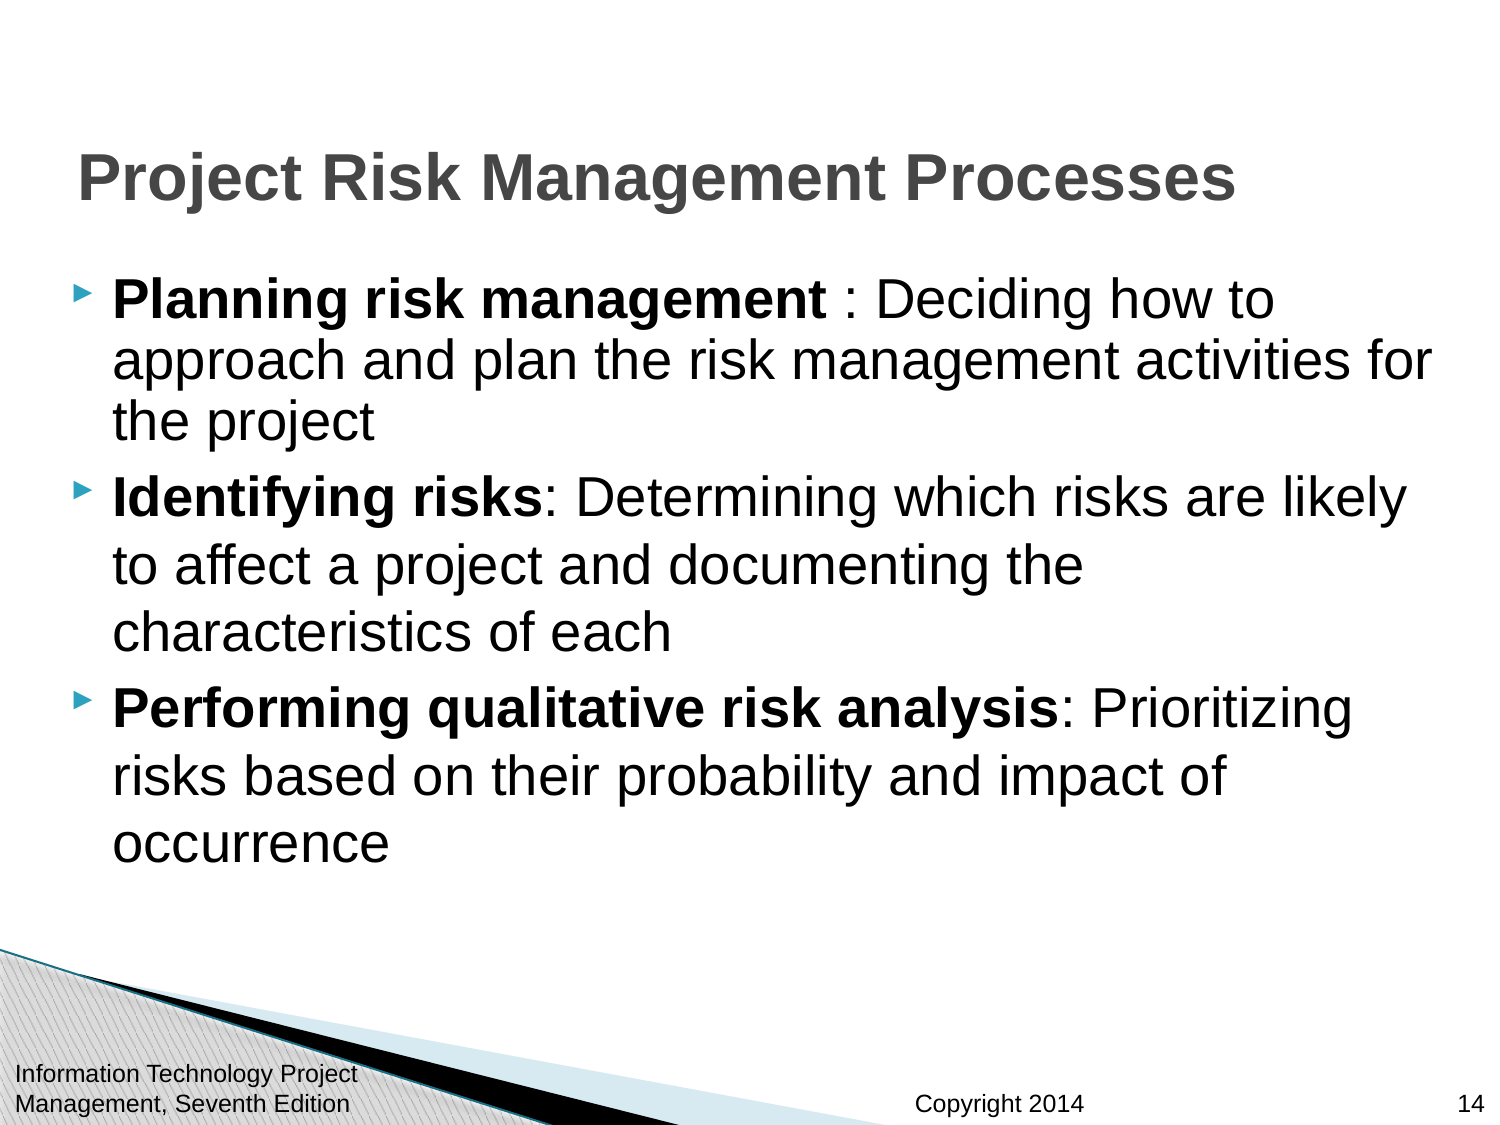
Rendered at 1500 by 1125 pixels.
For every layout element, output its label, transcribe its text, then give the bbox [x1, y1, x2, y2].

footer Information Technology Project Management, Seventh Edition [0, 1065, 425, 1125]
list Planning risk management : Deciding how to approach and plan the risk management activities for the project Identifying risks: Determining which risks are likely to affect a project and documenting the characteristics of each Performing qualitative risk analysis: Prioritizing risks based on their probability and impact of occurrence [37, 262, 1451, 1001]
slide_number 14 [1408, 1065, 1500, 1125]
title Project Risk Management Processes [62, 125, 1438, 222]
